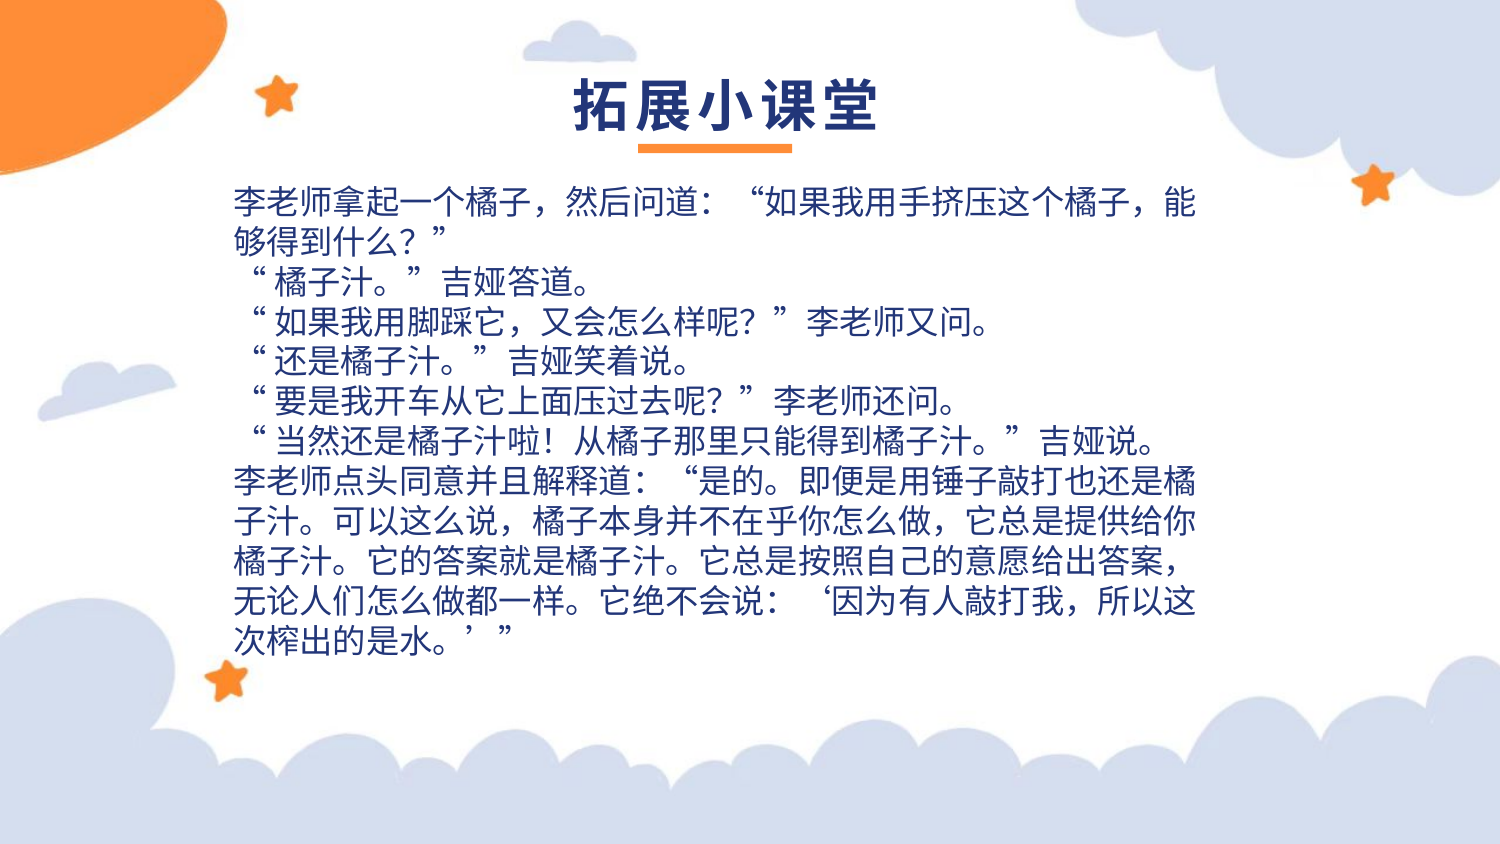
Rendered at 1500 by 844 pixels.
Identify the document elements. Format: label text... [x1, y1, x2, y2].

picture [0, 0, 1500, 844]
text_box [637, 143, 793, 154]
text_box 拓展小课堂 [461, 60, 991, 148]
text_box 李老师拿起一个橘子，然后问道：“如果我用手挤压这个橘子，能够得到什么？” “橘子汁。”吉娅答道。 “如果我用脚踩它，又会怎么样呢？”李老师又问。 “还是橘子汁。”吉娅笑着说。 “要是我开车从它上面压过去呢？”李老师还问。 “当然还是橘子汁啦！从橘子那里只能得到橘子汁。”吉娅说。 李老师点头同意并且解释道：“是的。即便是用锤子敲打也还是橘子汁。可以这么说，橘子本身并不在乎你怎么做，它总是提供给你橘子汁。它的答案就是橘子汁。它总是按照自己的意愿给出答案，无论人们怎么做都一样。它绝不会说：‘因为有人敲打我，所以这次榨出的是水。’” [218, 173, 1222, 668]
